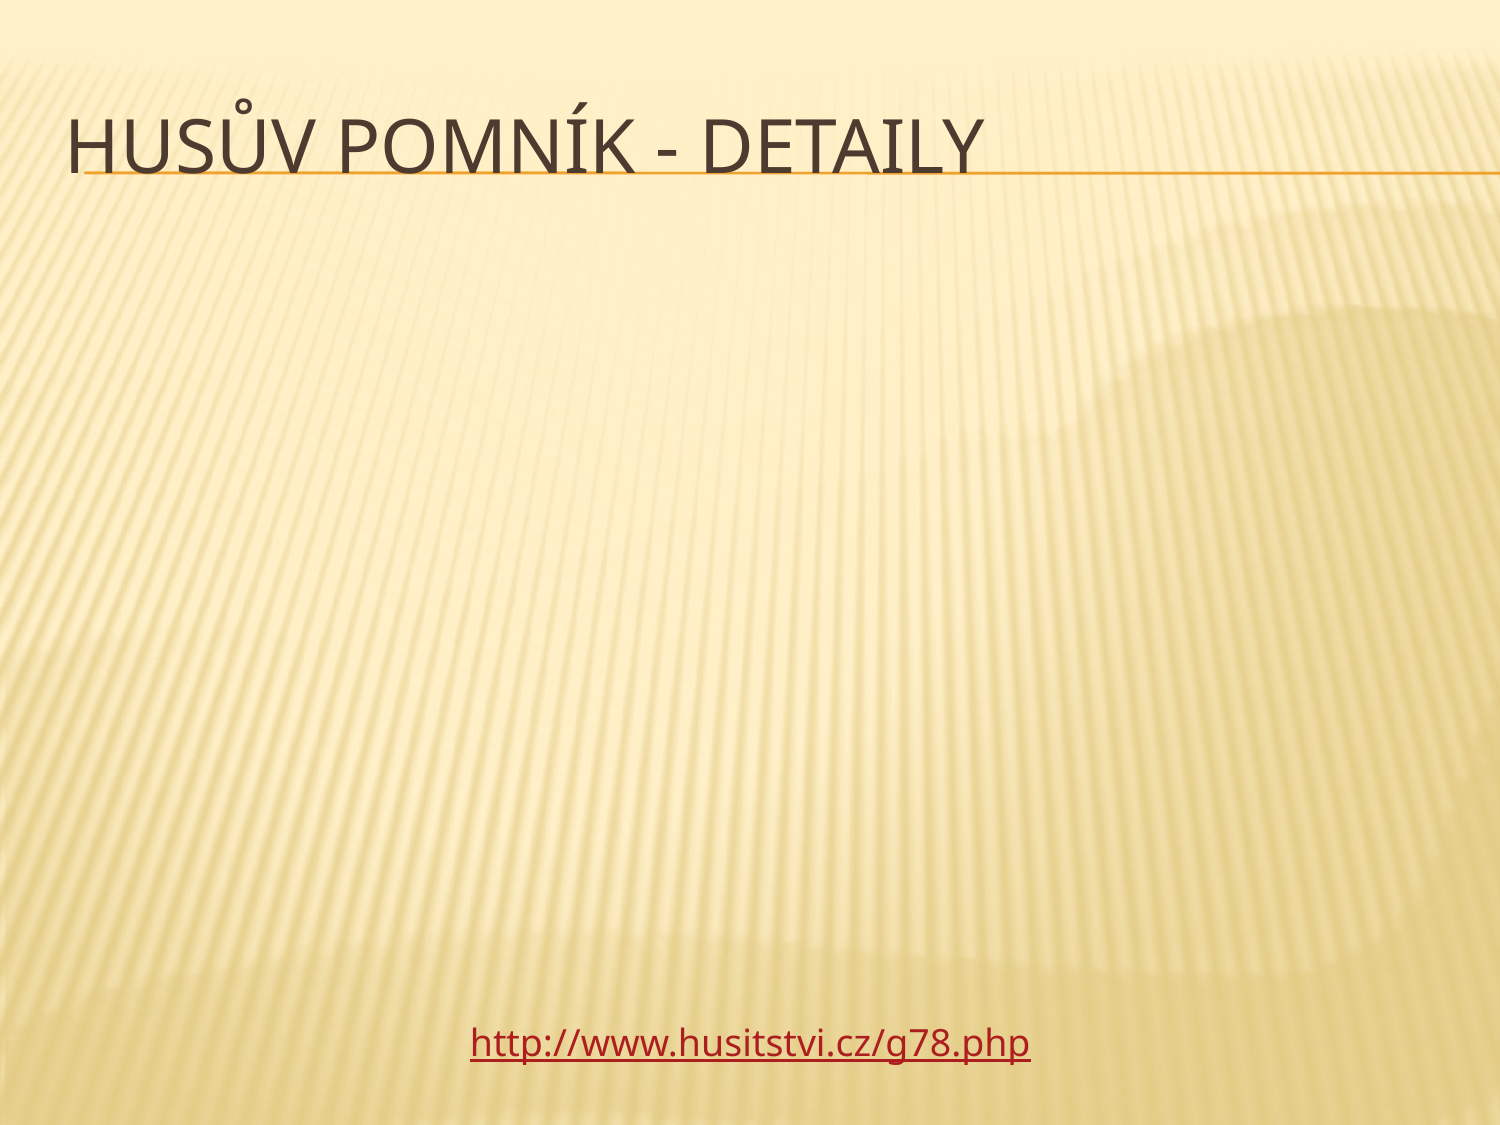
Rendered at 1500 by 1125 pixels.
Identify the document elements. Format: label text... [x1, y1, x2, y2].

title Husův pomník - detaily [50, 75, 1475, 213]
text_box http://www.husitstvi.cz/g78.php [454, 1011, 1046, 1123]
